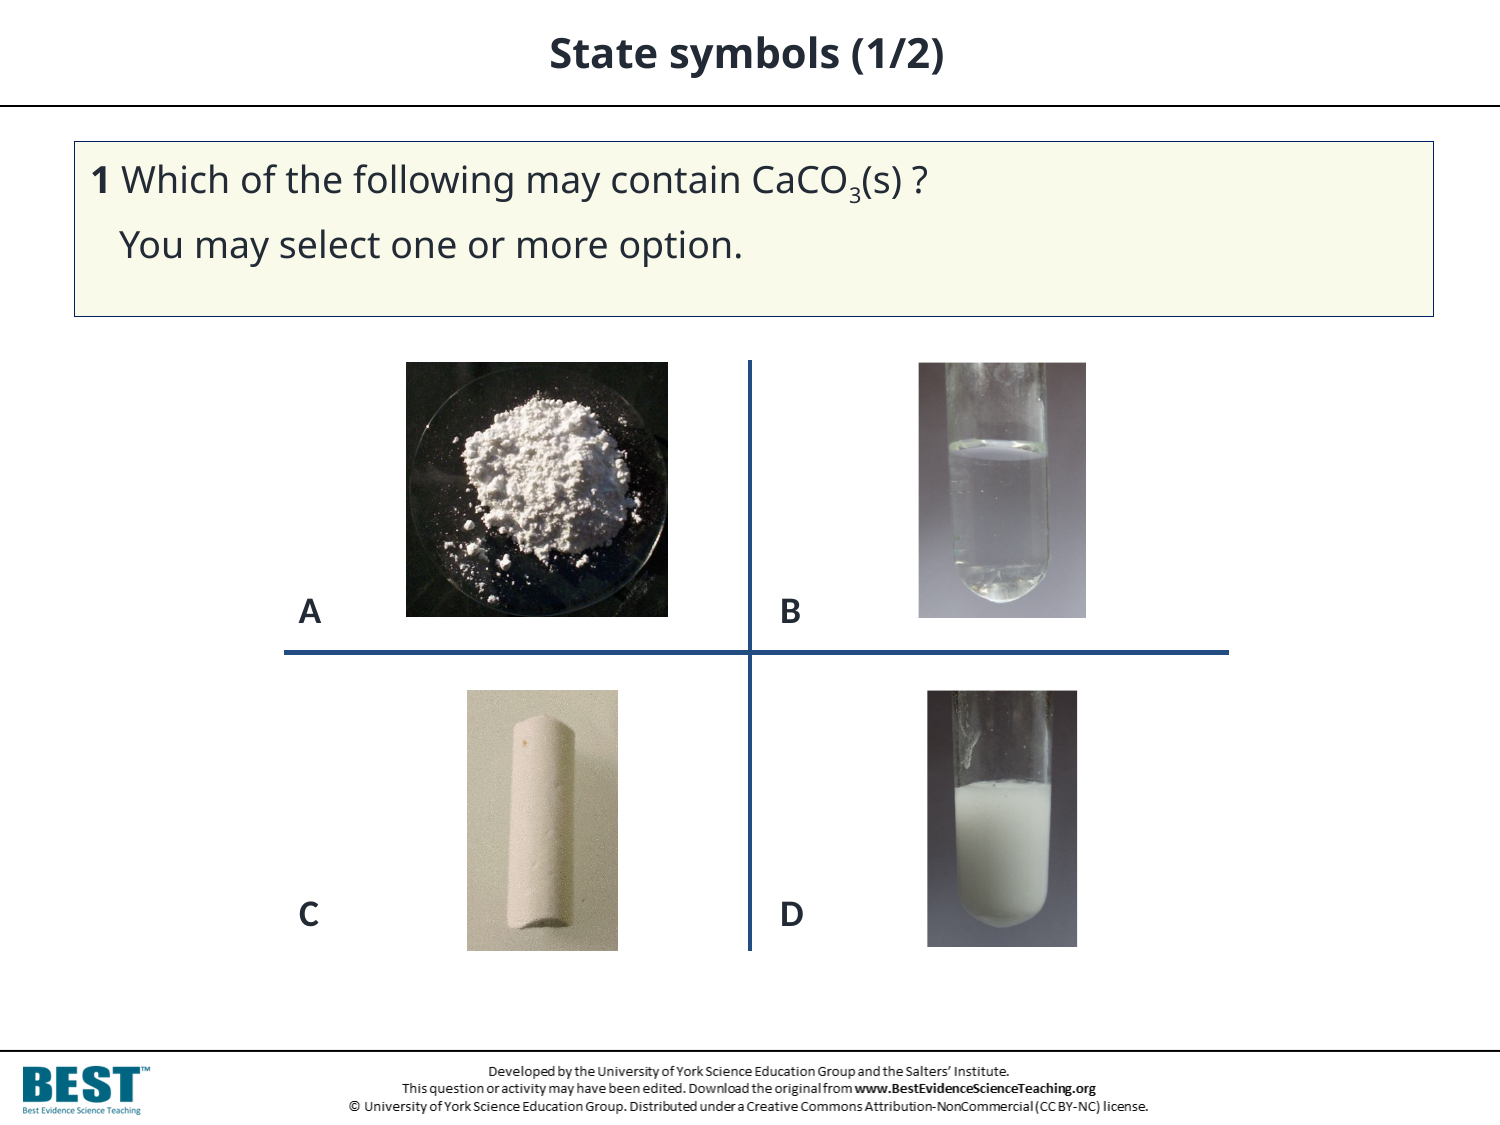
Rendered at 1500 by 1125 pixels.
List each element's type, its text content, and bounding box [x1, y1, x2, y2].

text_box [283, 360, 1229, 951]
picture [0, 105, 1500, 1125]
text_box State symbols (1/2) [23, 4, 1471, 99]
